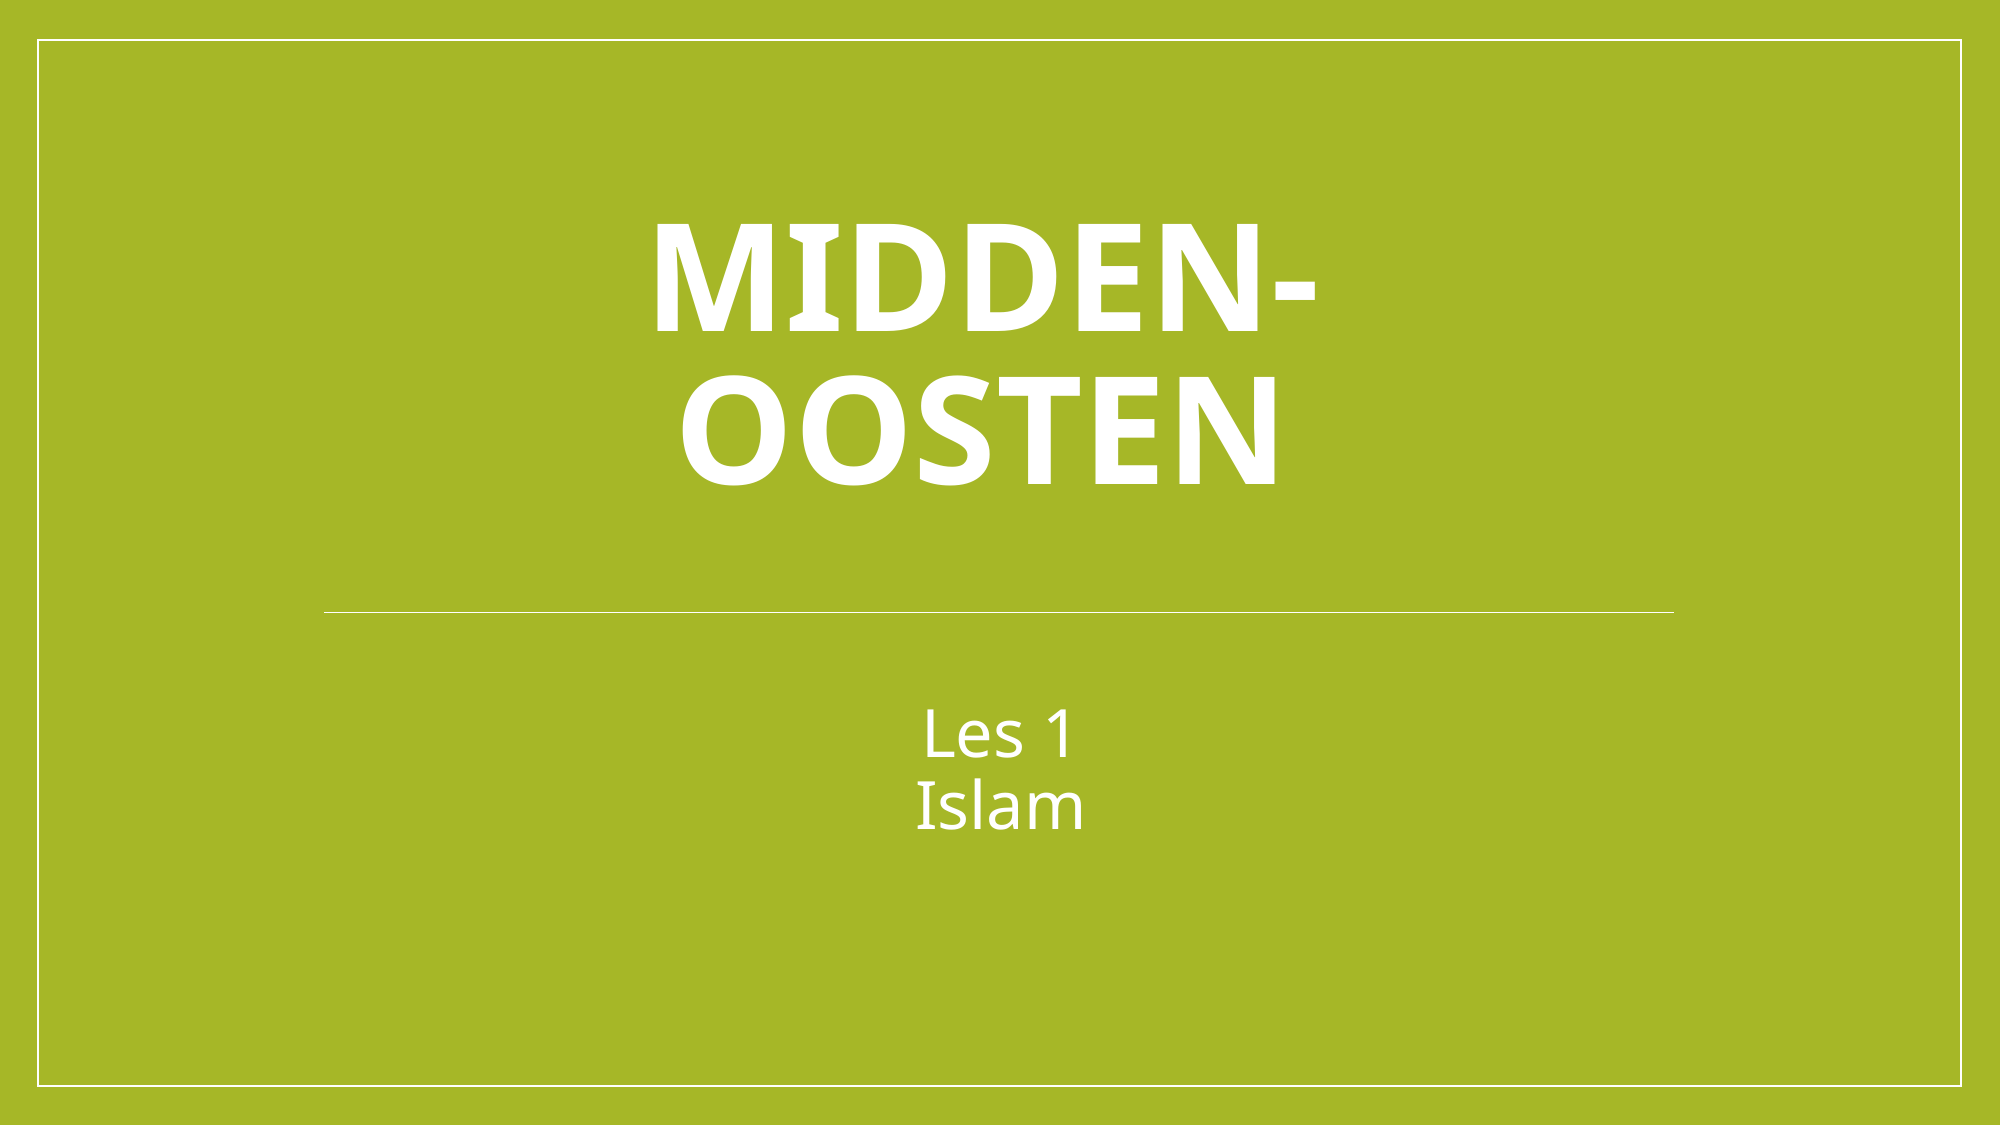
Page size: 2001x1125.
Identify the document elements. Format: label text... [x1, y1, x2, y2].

subtitle Les 1 Islam [381, 692, 1622, 920]
title MIDDEN-OOSTEN [345, 42, 1620, 523]
